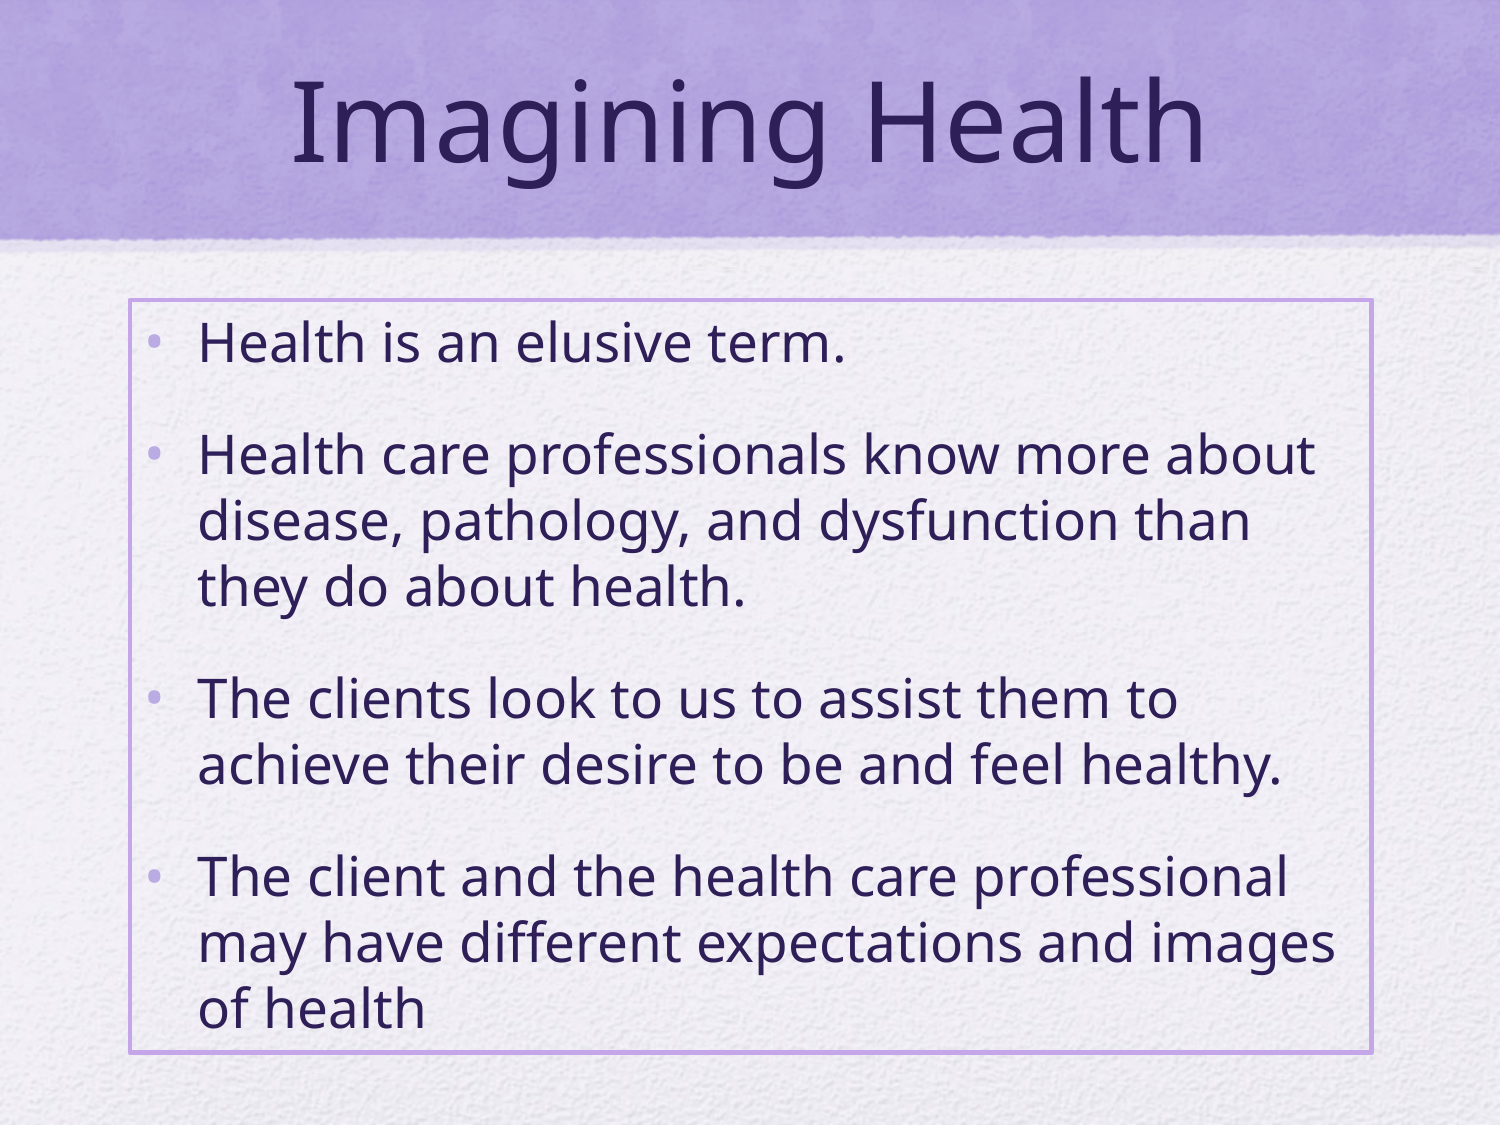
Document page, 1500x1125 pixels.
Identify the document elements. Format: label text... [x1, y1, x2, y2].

title Imagining Health [129, 6, 1372, 239]
list Health is an elusive term. Health care professionals know more about disease, pathology, and dysfunction than they do about health. The clients look to us to assist them to achieve their desire to be and feel healthy. The client and the health care professional may have different expectations and images of health [129, 299, 1372, 1053]
picture [0, 225, 1500, 1125]
